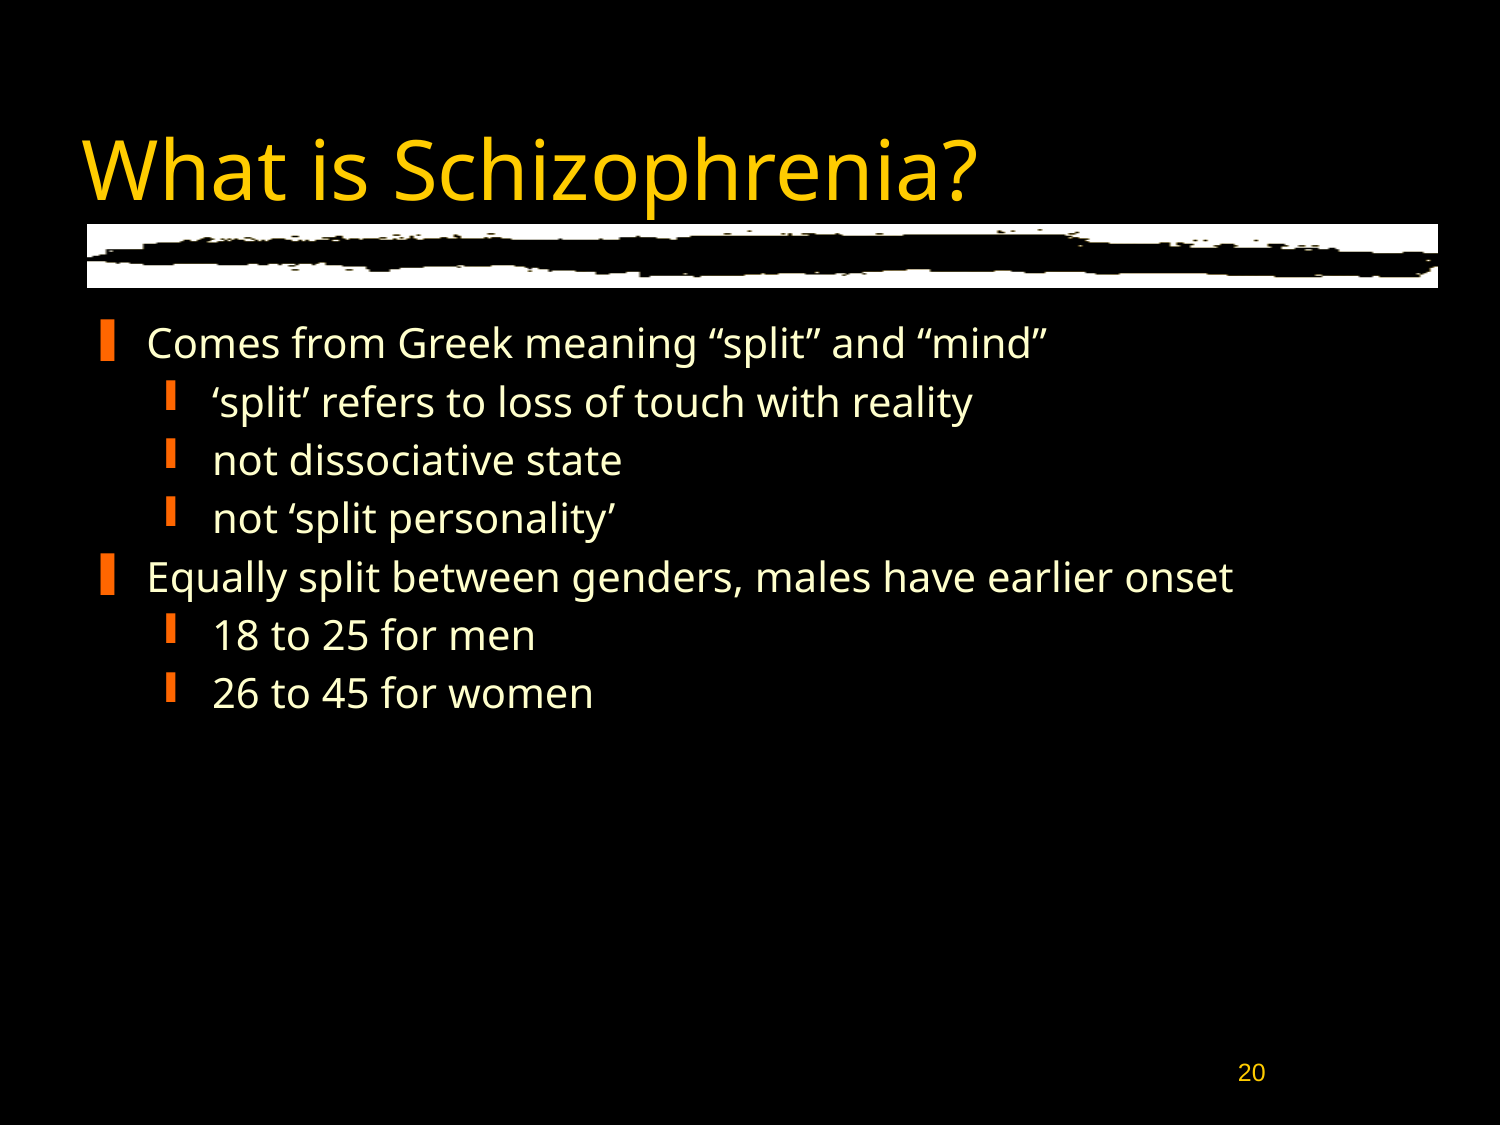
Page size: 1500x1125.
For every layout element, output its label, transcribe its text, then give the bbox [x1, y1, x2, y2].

title What is Schizophrenia? [66, 37, 1342, 226]
list Comes from Greek meaning “split” and “mind” ‘split’ refers to loss of touch with reality not dissociative state not ‘split personality’ Equally split between genders, males have earlier onset 18 to 25 for men 26 to 45 for women [74, 309, 1351, 994]
